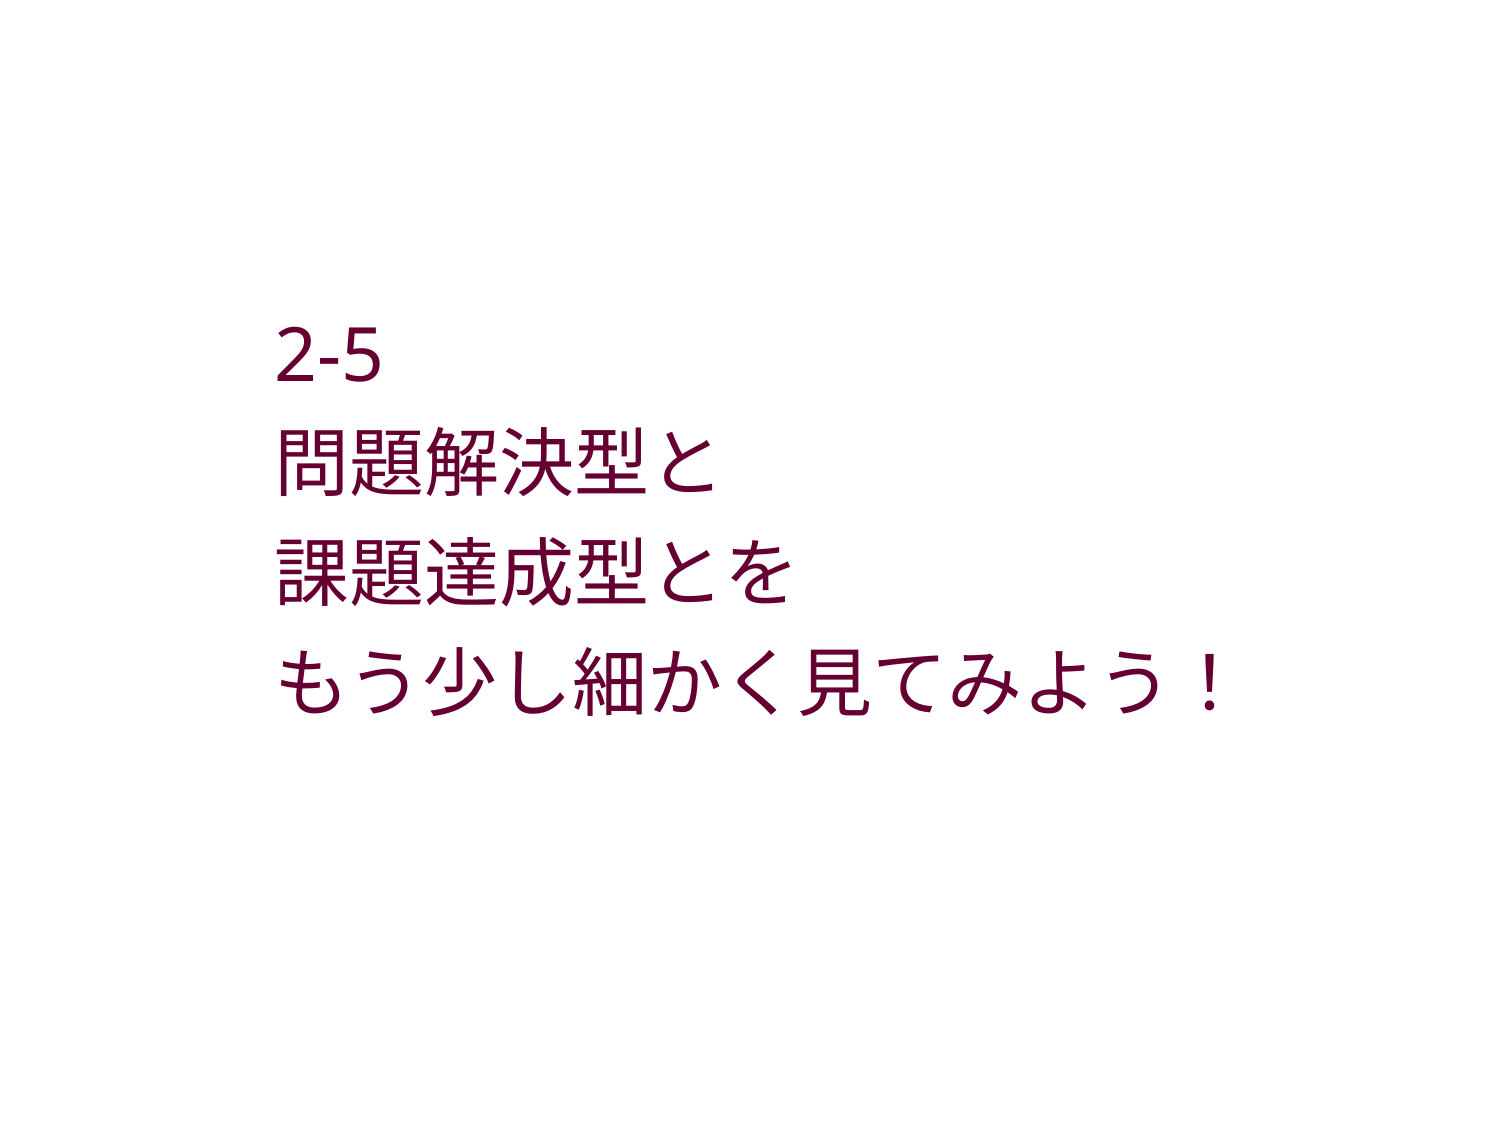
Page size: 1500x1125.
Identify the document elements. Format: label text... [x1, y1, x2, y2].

text_box 2-5 問題解決型と 課題達成型とを もう少し細かく見てみよう！ [259, 267, 1412, 766]
